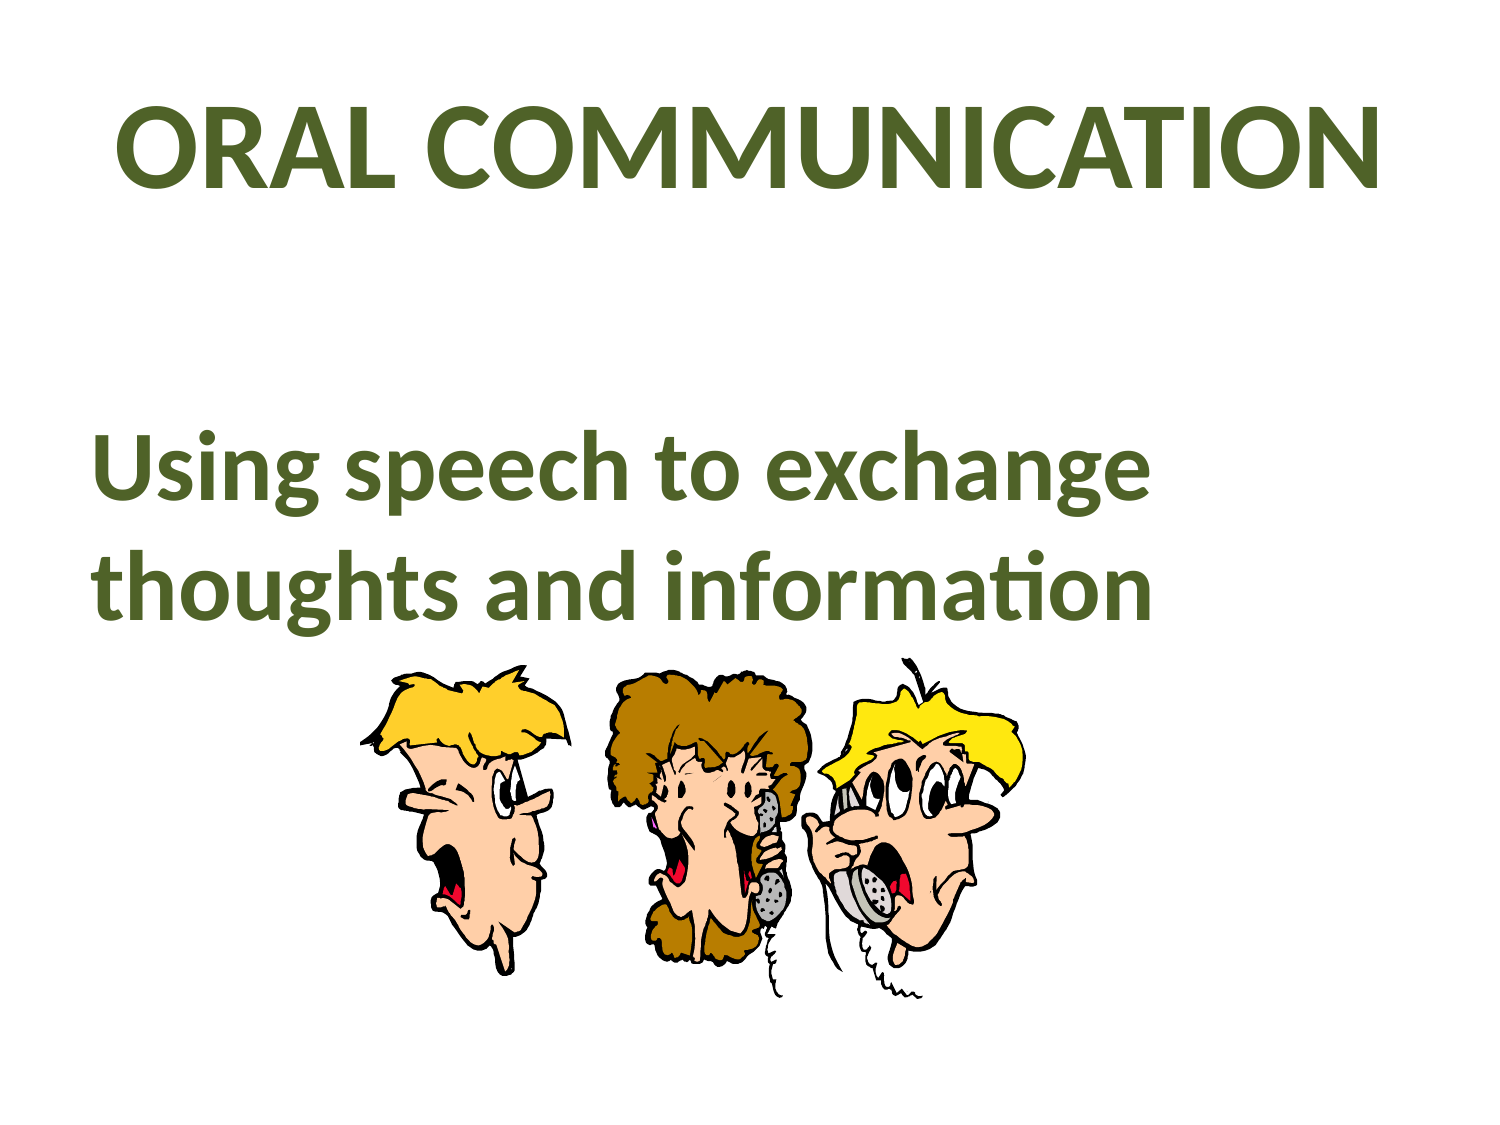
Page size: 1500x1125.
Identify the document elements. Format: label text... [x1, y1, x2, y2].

title ORAL COMMUNICATION [75, 45, 1425, 233]
list Using speech to exchange thoughts and information [75, 262, 1425, 1005]
picture [359, 656, 1027, 1000]
